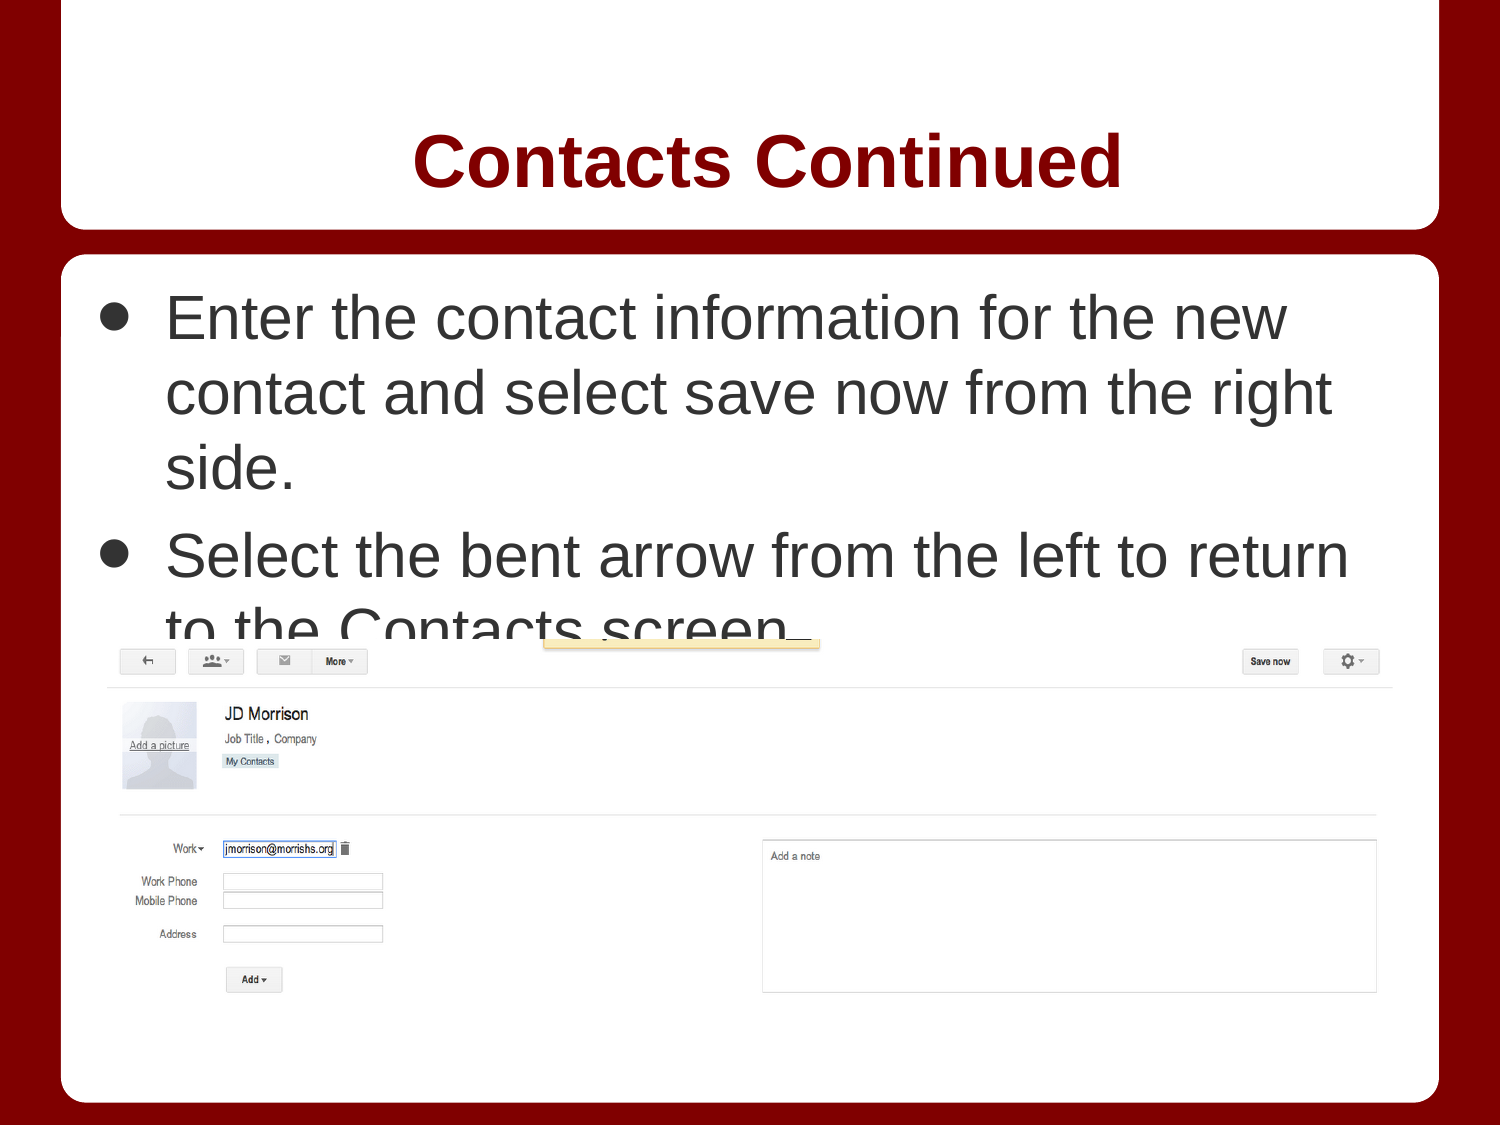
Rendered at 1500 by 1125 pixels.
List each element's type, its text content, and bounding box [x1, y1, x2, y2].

list Enter the contact information for the new contact and select save now from the right side. Select the bent arrow from the left to return to the Contacts screen. [75, 262, 1425, 931]
title Contacts Continued [75, 0, 1425, 218]
text_box [107, 639, 1393, 1015]
